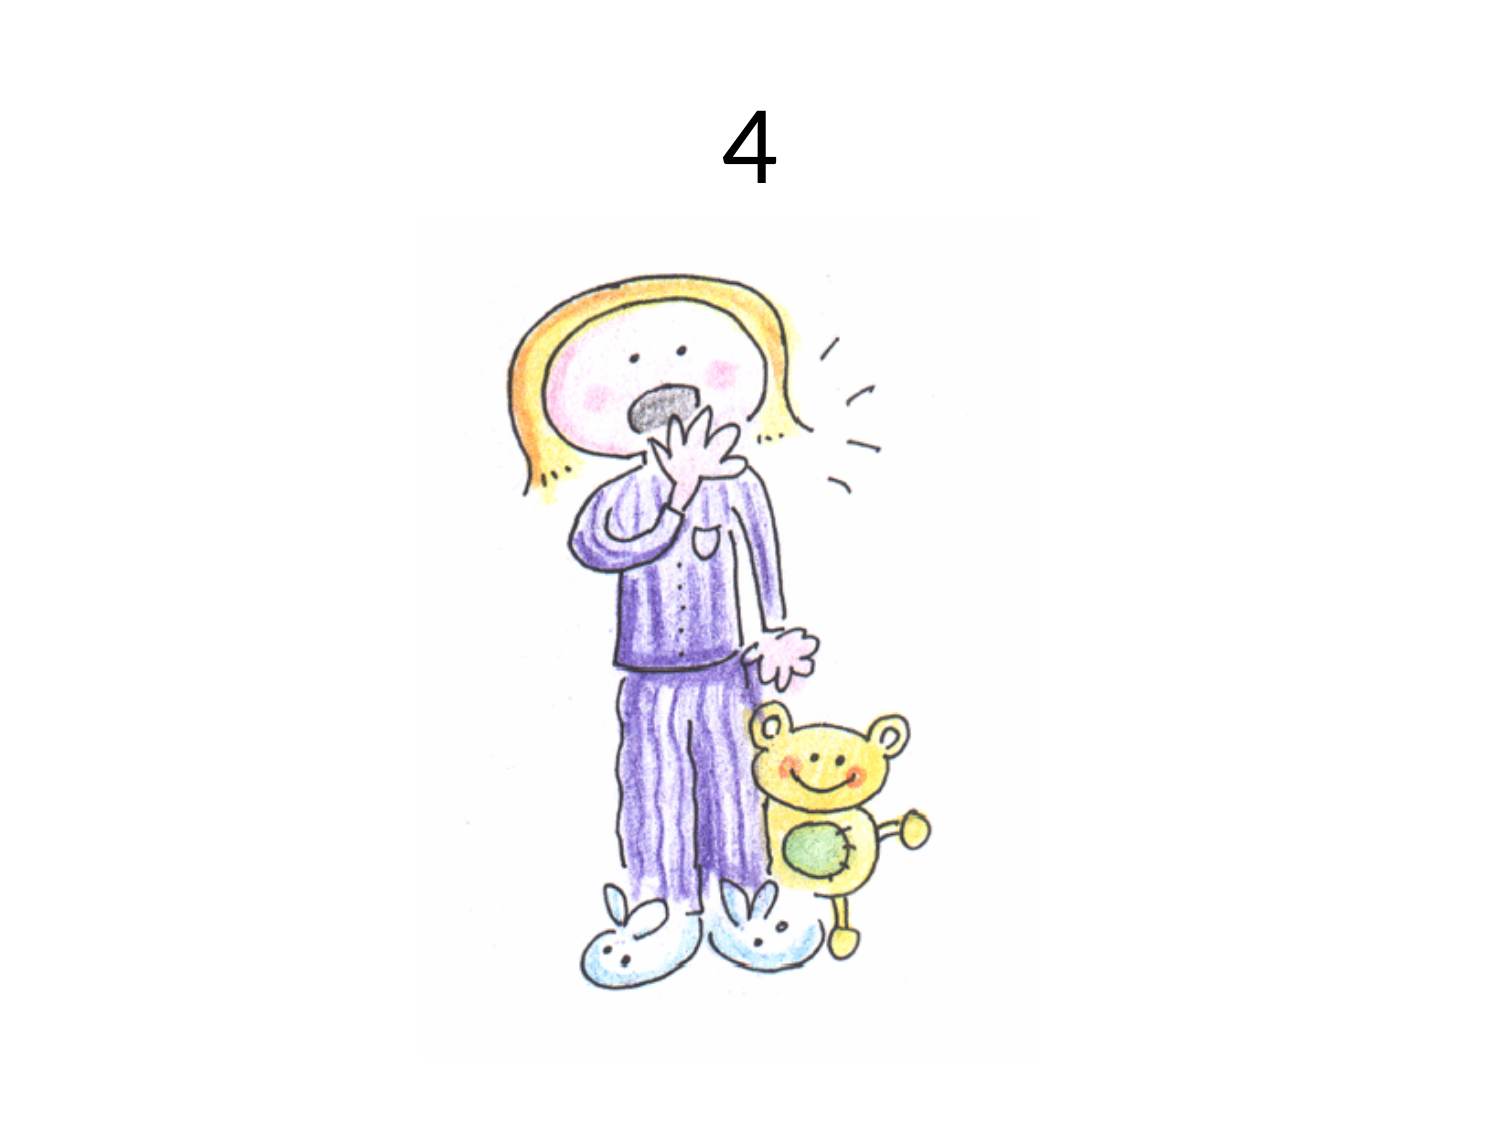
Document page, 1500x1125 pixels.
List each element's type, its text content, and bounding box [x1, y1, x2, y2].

picture [419, 219, 1041, 1059]
title 4 [75, 45, 1425, 233]
